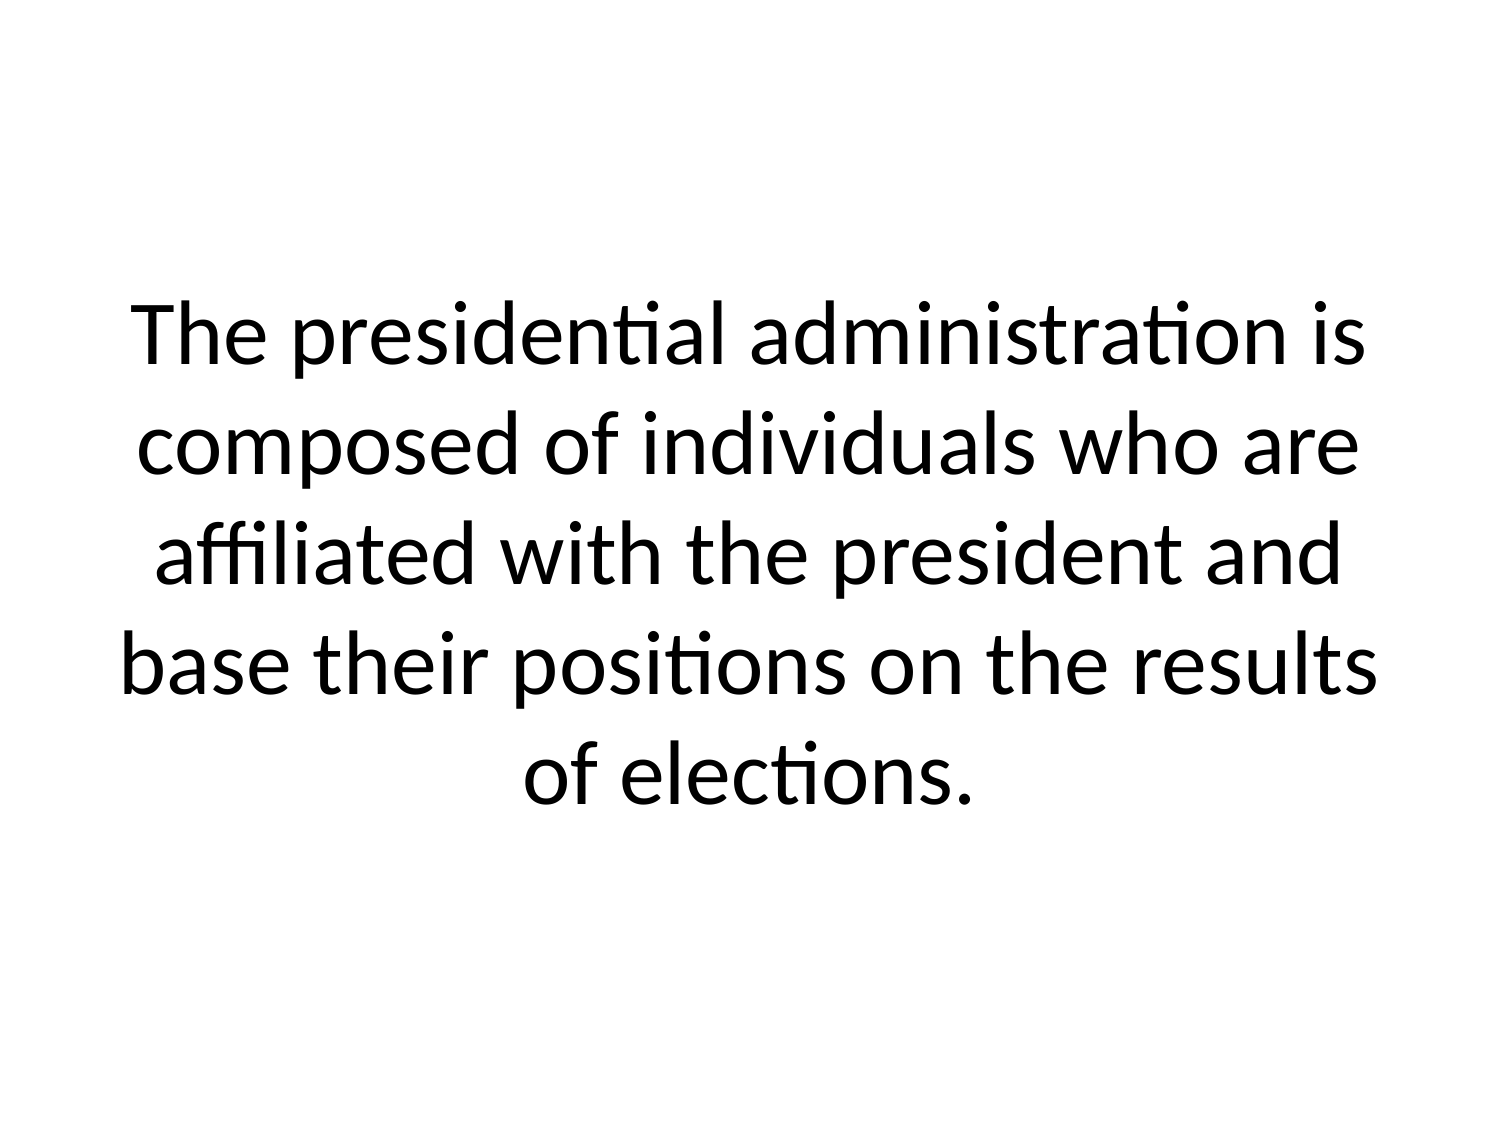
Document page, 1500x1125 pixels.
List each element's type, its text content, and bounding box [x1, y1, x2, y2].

title The presidential administration is composed of individuals who are affiliated with the president and base their positions on the results of elections. [74, 44, 1426, 1051]
